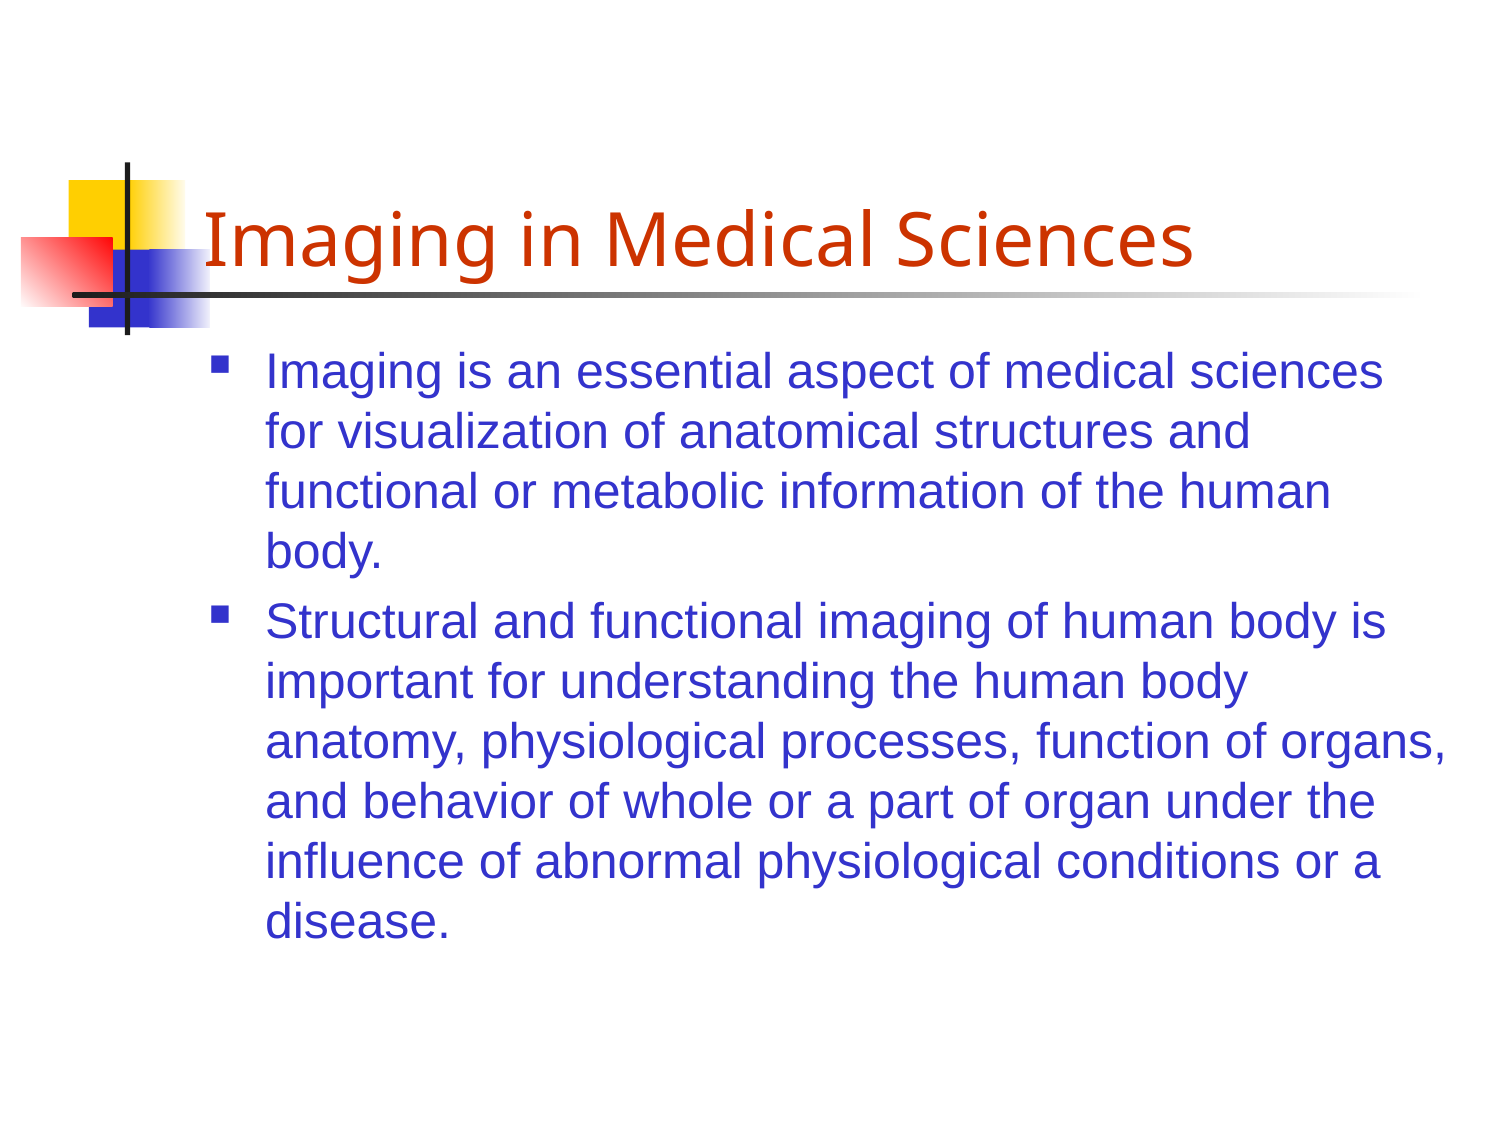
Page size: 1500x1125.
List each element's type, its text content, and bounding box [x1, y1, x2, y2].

title Imaging in Medical Sciences [188, 101, 1468, 289]
list Imaging is an essential aspect of medical sciences for visualization of anatomical structures and functional or metabolic information of the human body. Structural and functional imaging of human body is important for understanding the human body anatomy, physiological processes, function of organs, and behavior of whole or a part of organ under the influence of abnormal physiological conditions or a disease. [193, 330, 1470, 1007]
